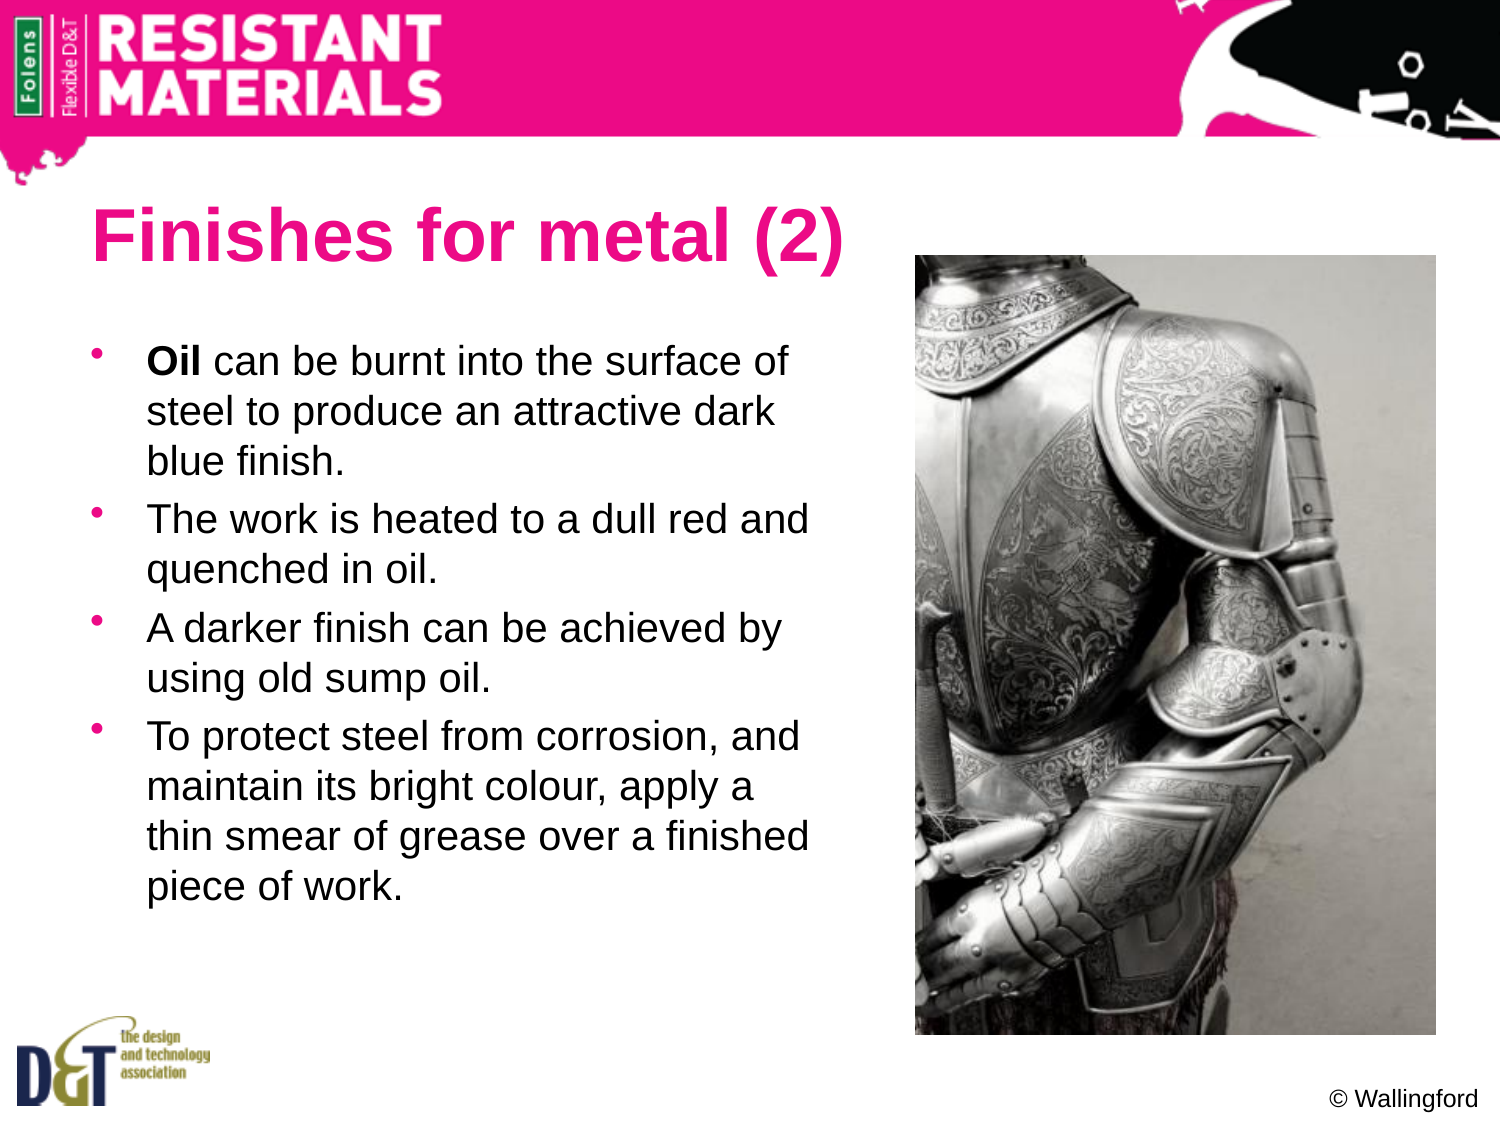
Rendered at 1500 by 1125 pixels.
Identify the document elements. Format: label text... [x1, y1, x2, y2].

list Oil can be burnt into the surface of steel to produce an attractive dark blue finish. The work is heated to a dull red and quenched in oil. A darker finish can be achieved by using old sump oil. To protect steel from corrosion, and maintain its bright colour, apply a thin smear of grease over a finished piece of work. [75, 326, 845, 1005]
title Finishes for metal (2) [76, 160, 1427, 301]
picture [0, 0, 1500, 1125]
text_box © Wallingford [1257, 1074, 1495, 1125]
